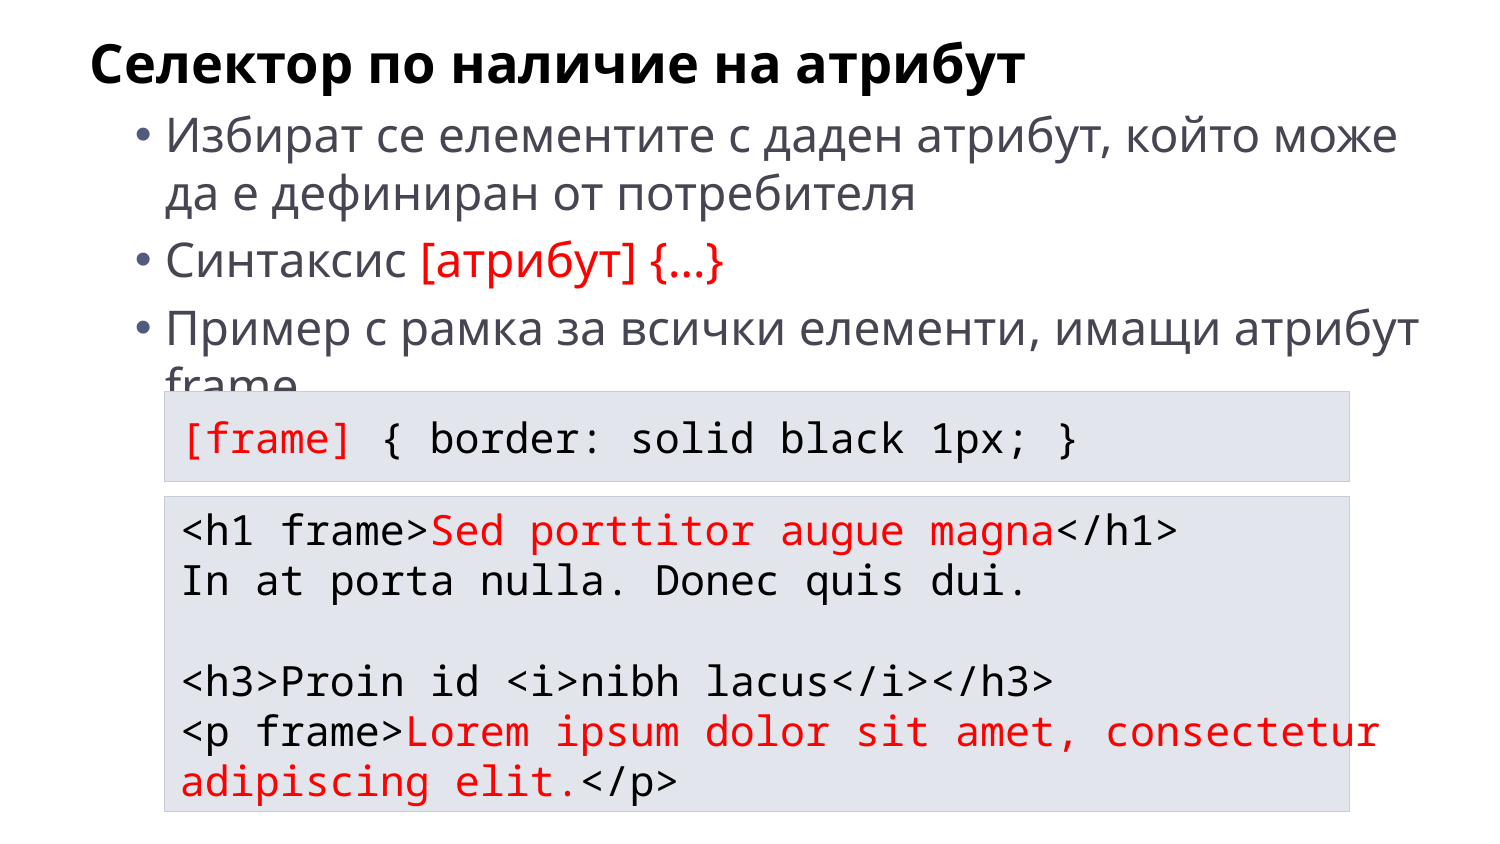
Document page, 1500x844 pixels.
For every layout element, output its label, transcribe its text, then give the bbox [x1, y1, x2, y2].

list Селектор по наличие на атрибут Избират се елементите с даден атрибут, който може да е дефиниран от потребителя Синтаксис [атрибут] {…} Пример с рамка за всички елементи, имащи атрибут frame [75, 21, 1475, 835]
text_box [frame] { border: solid black 1px; } [164, 391, 1350, 482]
text_box <h1 frame>Sed porttitor augue magna</h1> In at porta nulla. Donec quis dui. <h3>Proin id <i>nibh lacus</i></h3> <p frame>Lorem ipsum dolor sit amet, consectetur adipiscing elit.</p> [164, 496, 1350, 812]
